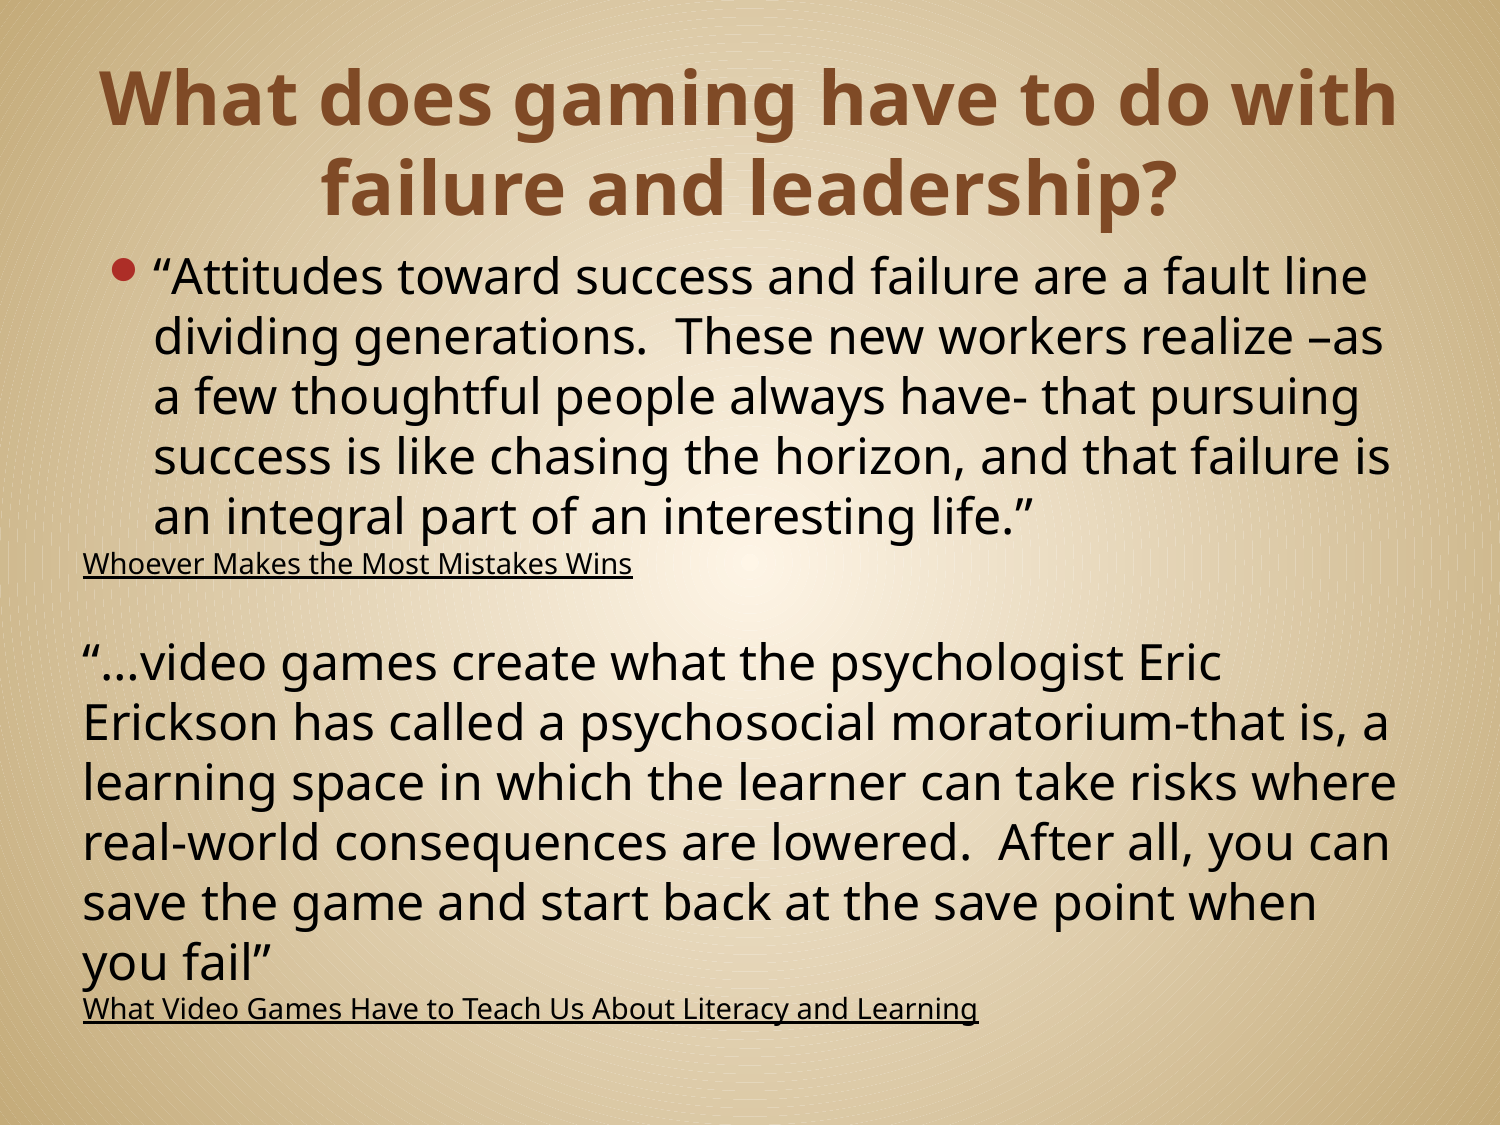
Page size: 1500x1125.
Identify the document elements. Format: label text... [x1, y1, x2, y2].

list “Attitudes toward success and failure are a fault line dividing generations. These new workers realize –as a few thoughtful people always have- that pursuing success is like chasing the horizon, and that failure is an integral part of an interesting life.” Whoever Makes the Most Mistakes Wins “…video games create what the psychologist Eric Erickson has called a psychosocial moratorium-that is, a learning space in which the learner can take risks where real-world consequences are lowered. After all, you can save the game and start back at the save point when you fail” What Video Games Have to Teach Us About Literacy and Learning [74, 237, 1426, 1033]
title What does gaming have to do with failure and leadership? [75, 37, 1425, 237]
